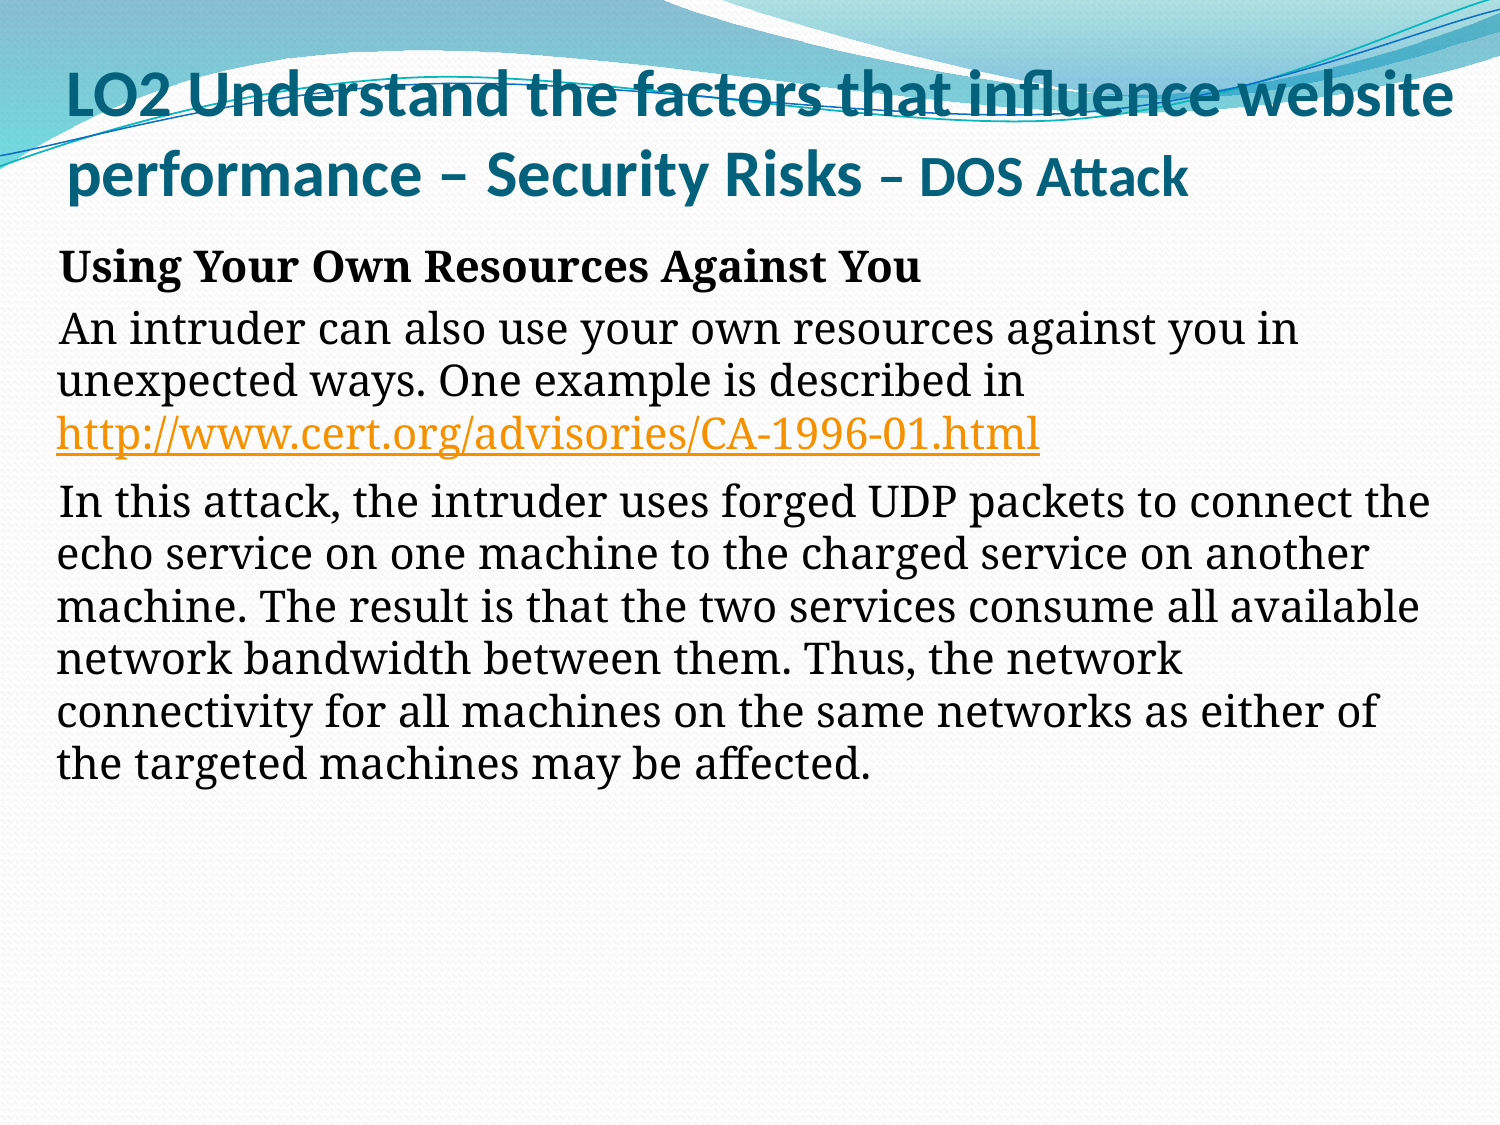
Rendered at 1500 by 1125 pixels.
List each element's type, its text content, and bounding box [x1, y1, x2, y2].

text_box LO2 Understand the factors that influence website performance – Security Risks – DOS Attack [66, 55, 1484, 210]
list Using Your Own Resources Against You An intruder can also use your own resources against you in unexpected ways. One example is described in http://www.cert.org/advisories/CA-1996-01.html In this attack, the intruder uses forged UDP packets to connect the echo service on one machine to the charged service on another machine. The result is that the two services consume all available network bandwidth between them. Thus, the network connectivity for all machines on the same networks as either of the targeted machines may be affected. [41, 231, 1459, 1012]
